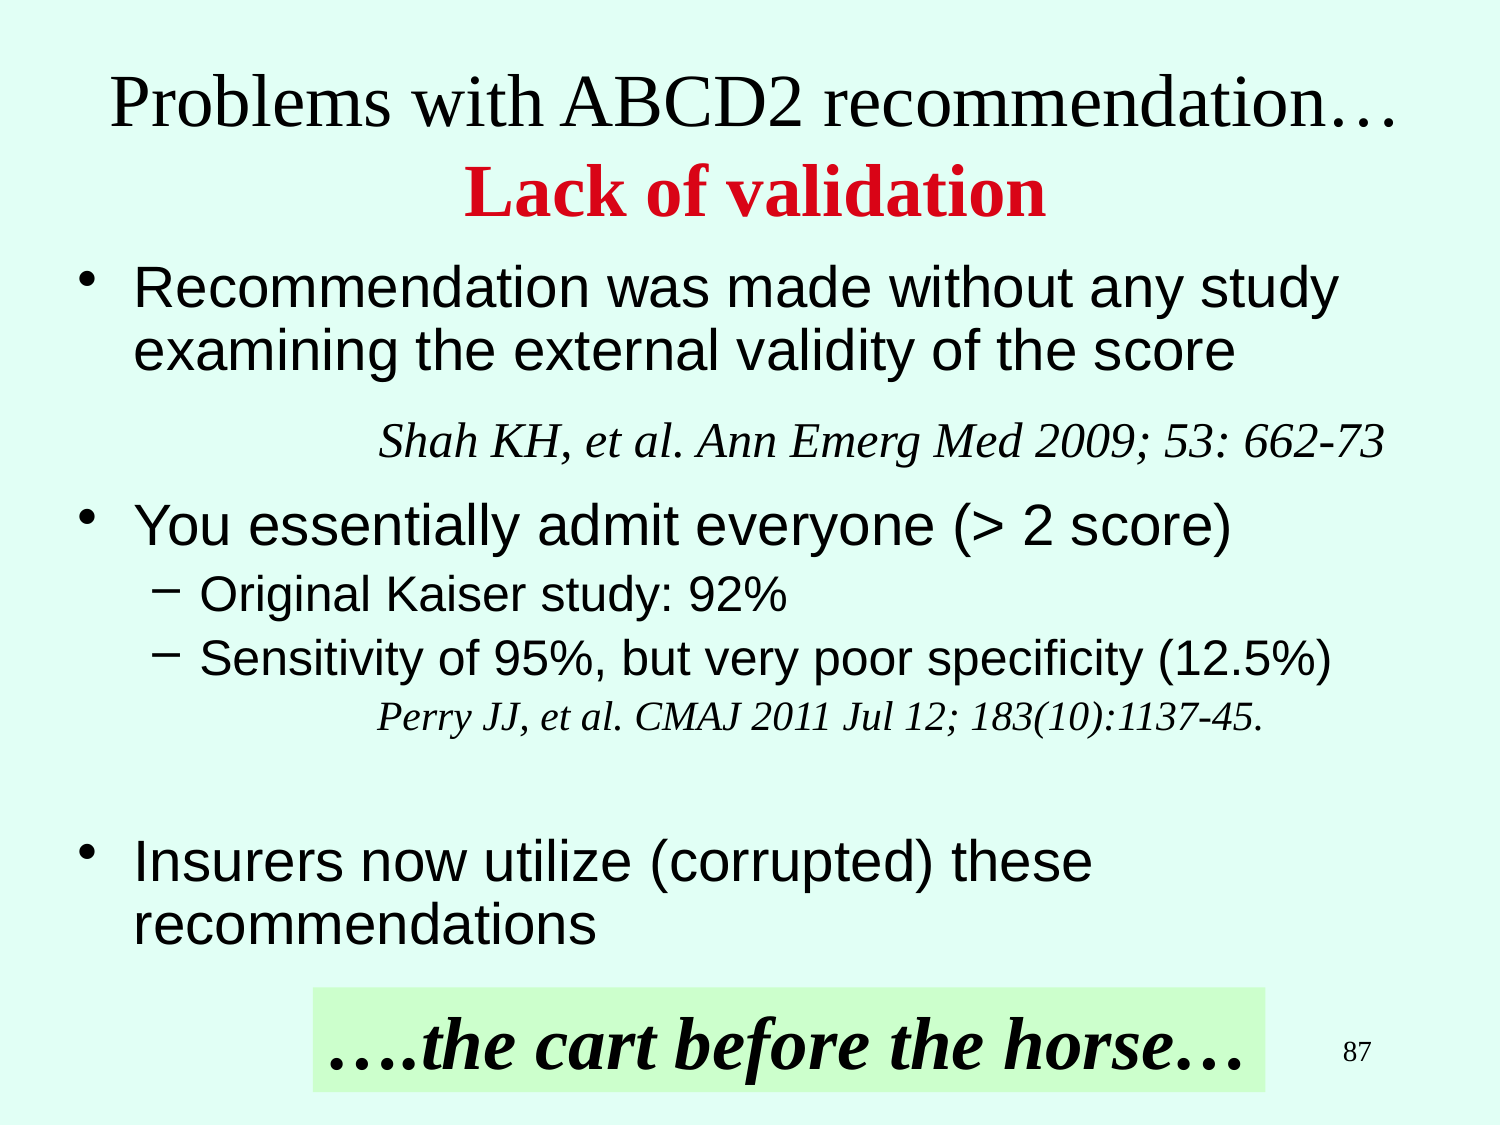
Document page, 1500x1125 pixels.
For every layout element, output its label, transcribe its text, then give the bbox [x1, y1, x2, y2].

list Recommendation was made without any study examining the external validity of the score You essentially admit everyone (> 2 score) Original Kaiser study: 92% Sensitivity of 95%, but very poor specificity (12.5%) Perry JJ, et al. CMAJ 2011 Jul 12; 183(10):1137-45. Insurers now utilize (corrupted) these recommendations [62, 249, 1450, 980]
text_box Shah KH, et al. Ann Emerg Med 2009; 53: 662-73 [363, 399, 1401, 475]
slide_number 87 [1074, 1025, 1388, 1100]
text_box ….the cart before the horse… [312, 987, 1266, 1093]
title Problems with ABCD2 recommendation… Lack of validation [62, 37, 1450, 246]
